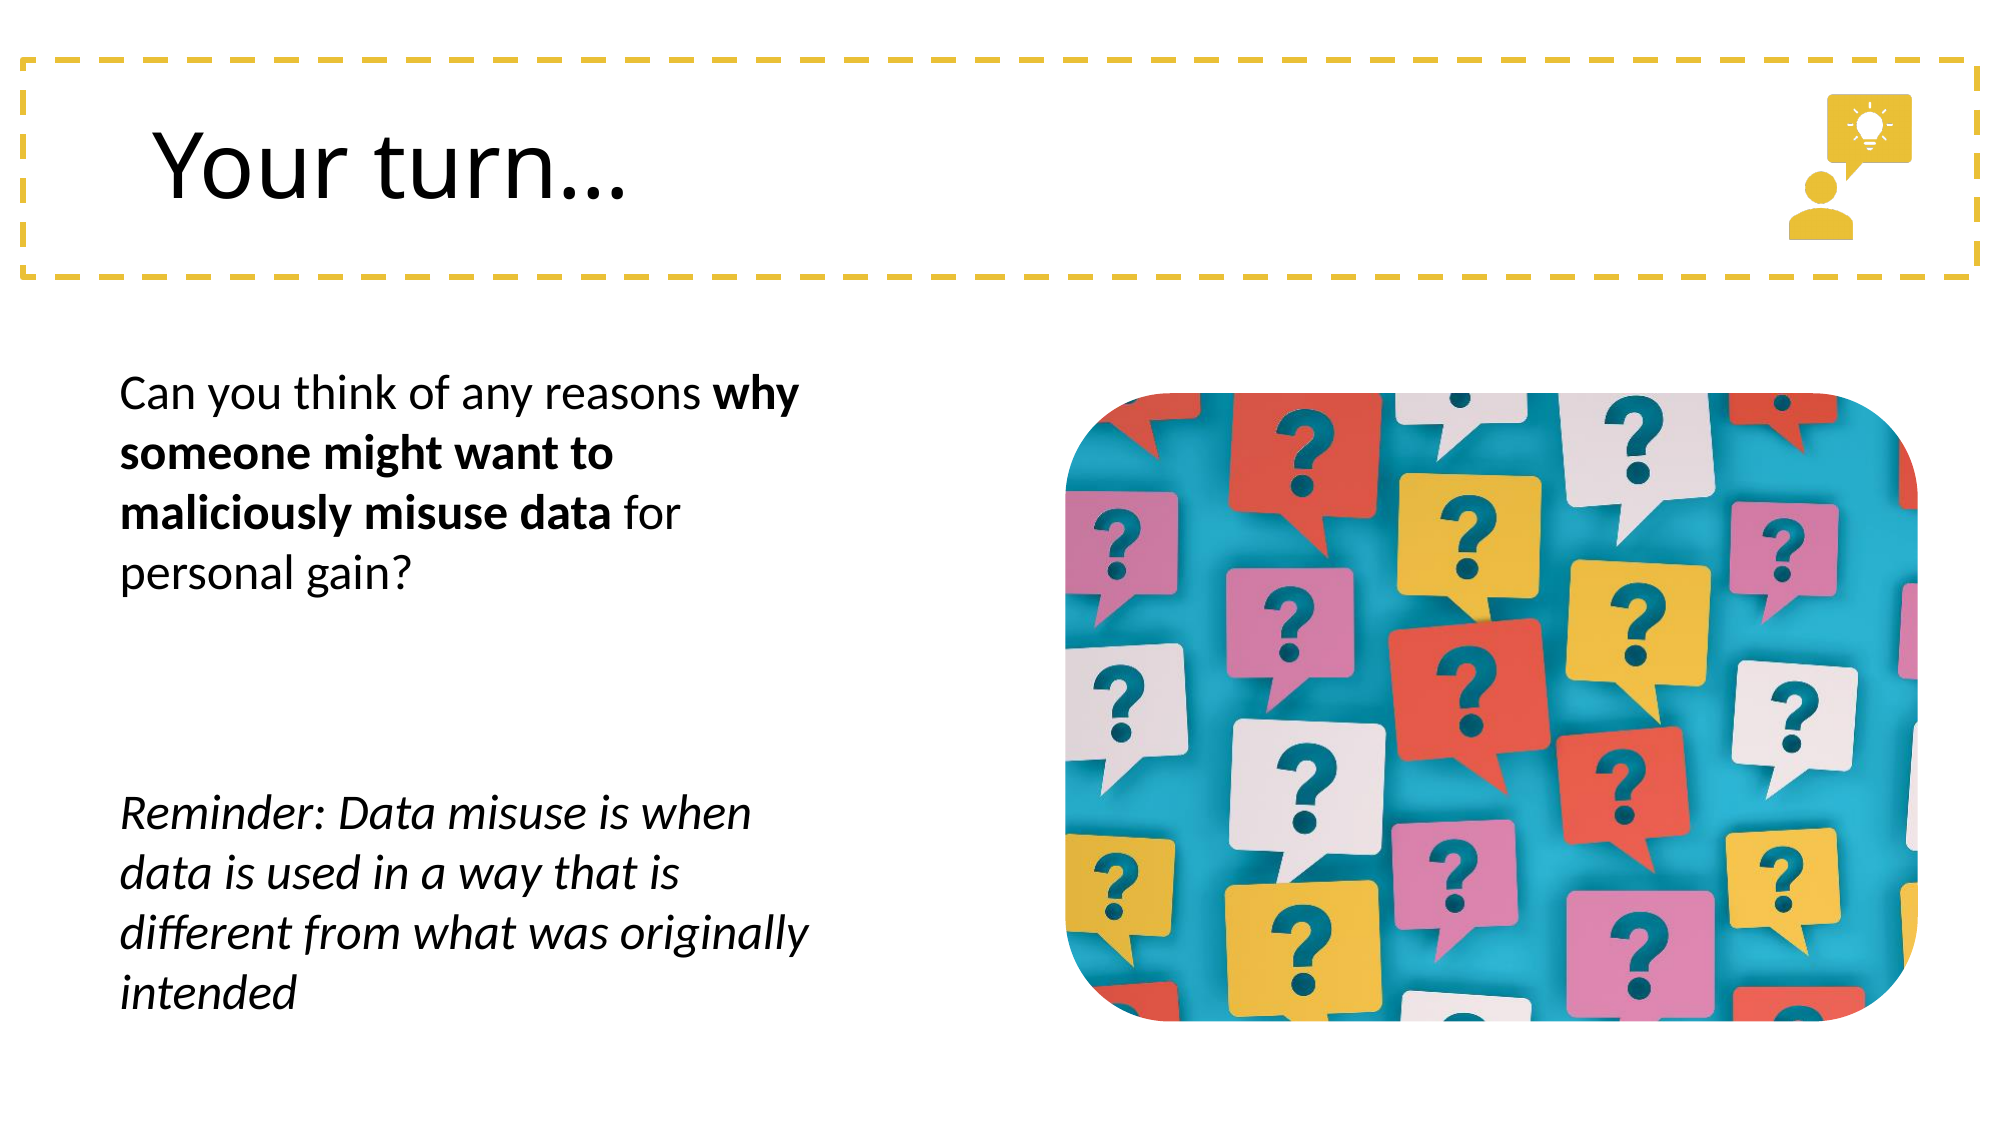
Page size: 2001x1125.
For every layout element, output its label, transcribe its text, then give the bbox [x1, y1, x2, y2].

text_box Can you think of any reasons why someone might want to maliciously misuse data for personal gain? Reminder: Data misuse is when data is used in a way that is different from what was originally intended [104, 351, 856, 1027]
picture [1785, 1015, 1814, 1022]
picture [1065, 393, 1918, 1022]
picture [1863, 78, 1938, 254]
title Your turn… [137, 59, 1863, 278]
